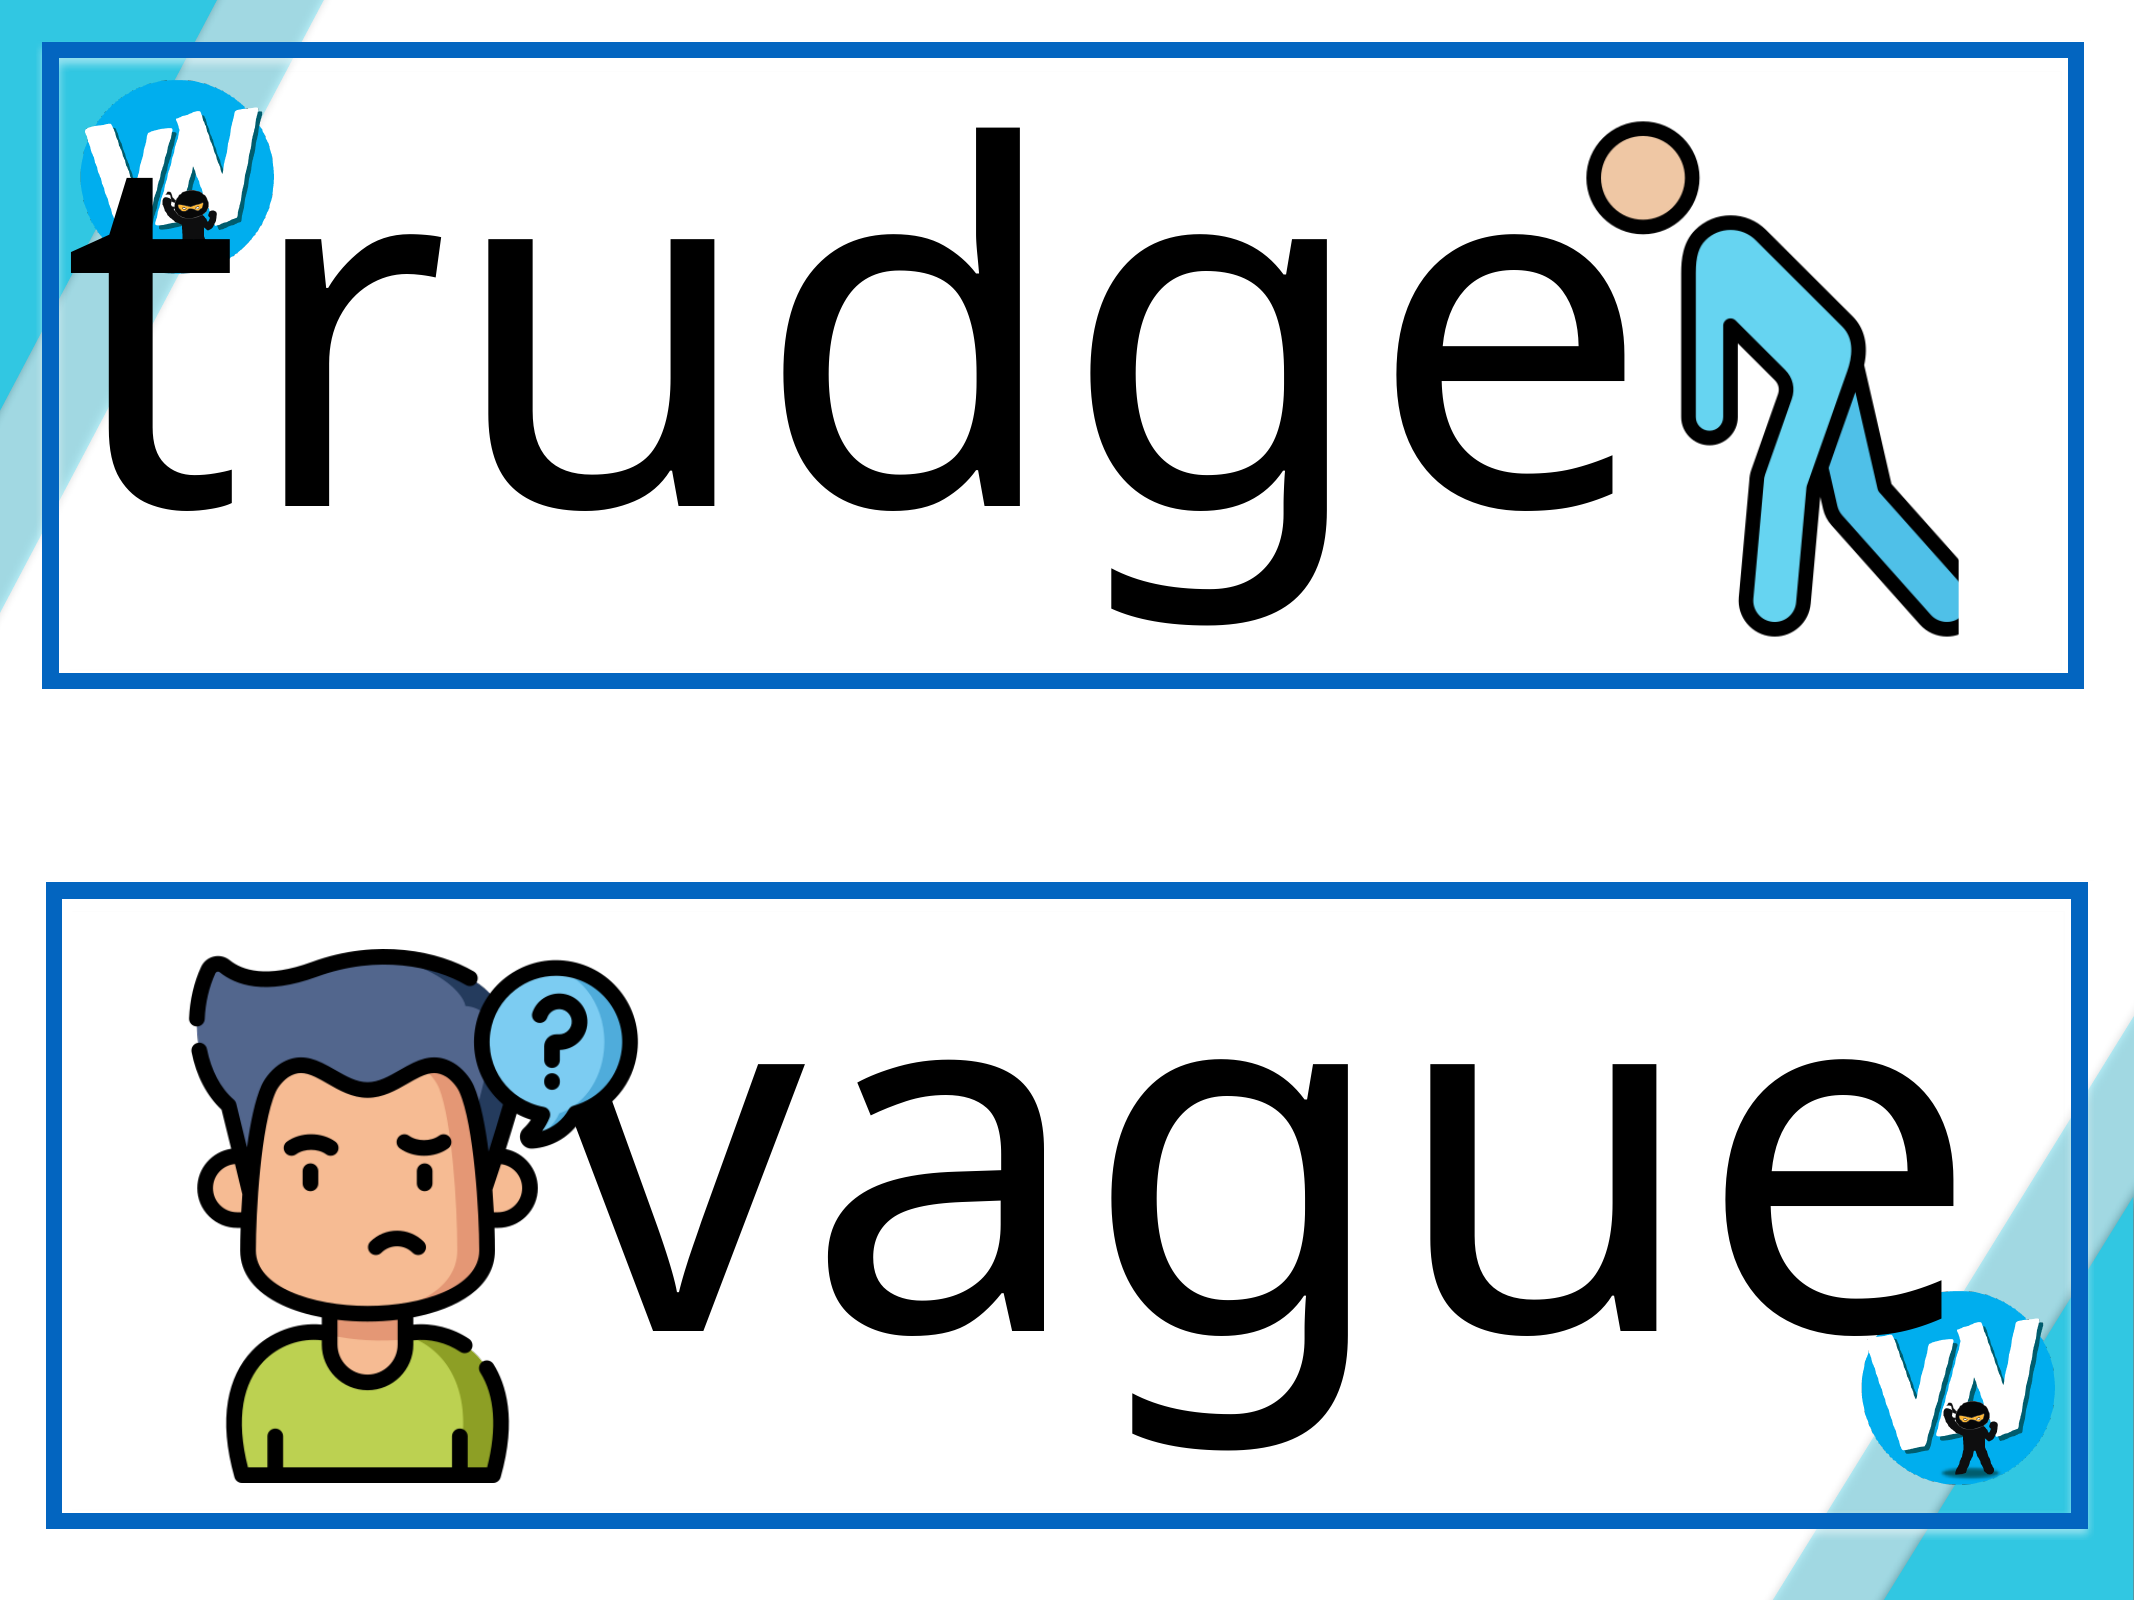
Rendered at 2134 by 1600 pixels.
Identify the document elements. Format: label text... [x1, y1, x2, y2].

text_box [1659, 50, 2076, 228]
picture [146, 949, 681, 1484]
text_box trudge [92, 0, 1659, 615]
text_box [92, 615, 1956, 681]
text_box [1963, 235, 2134, 1600]
text_box vague [458, 824, 1956, 1439]
picture [57, 77, 299, 278]
picture [1577, 112, 1959, 647]
picture [1837, 1288, 2080, 1488]
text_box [0, 0, 81, 1544]
text_box [92, 890, 1956, 1522]
